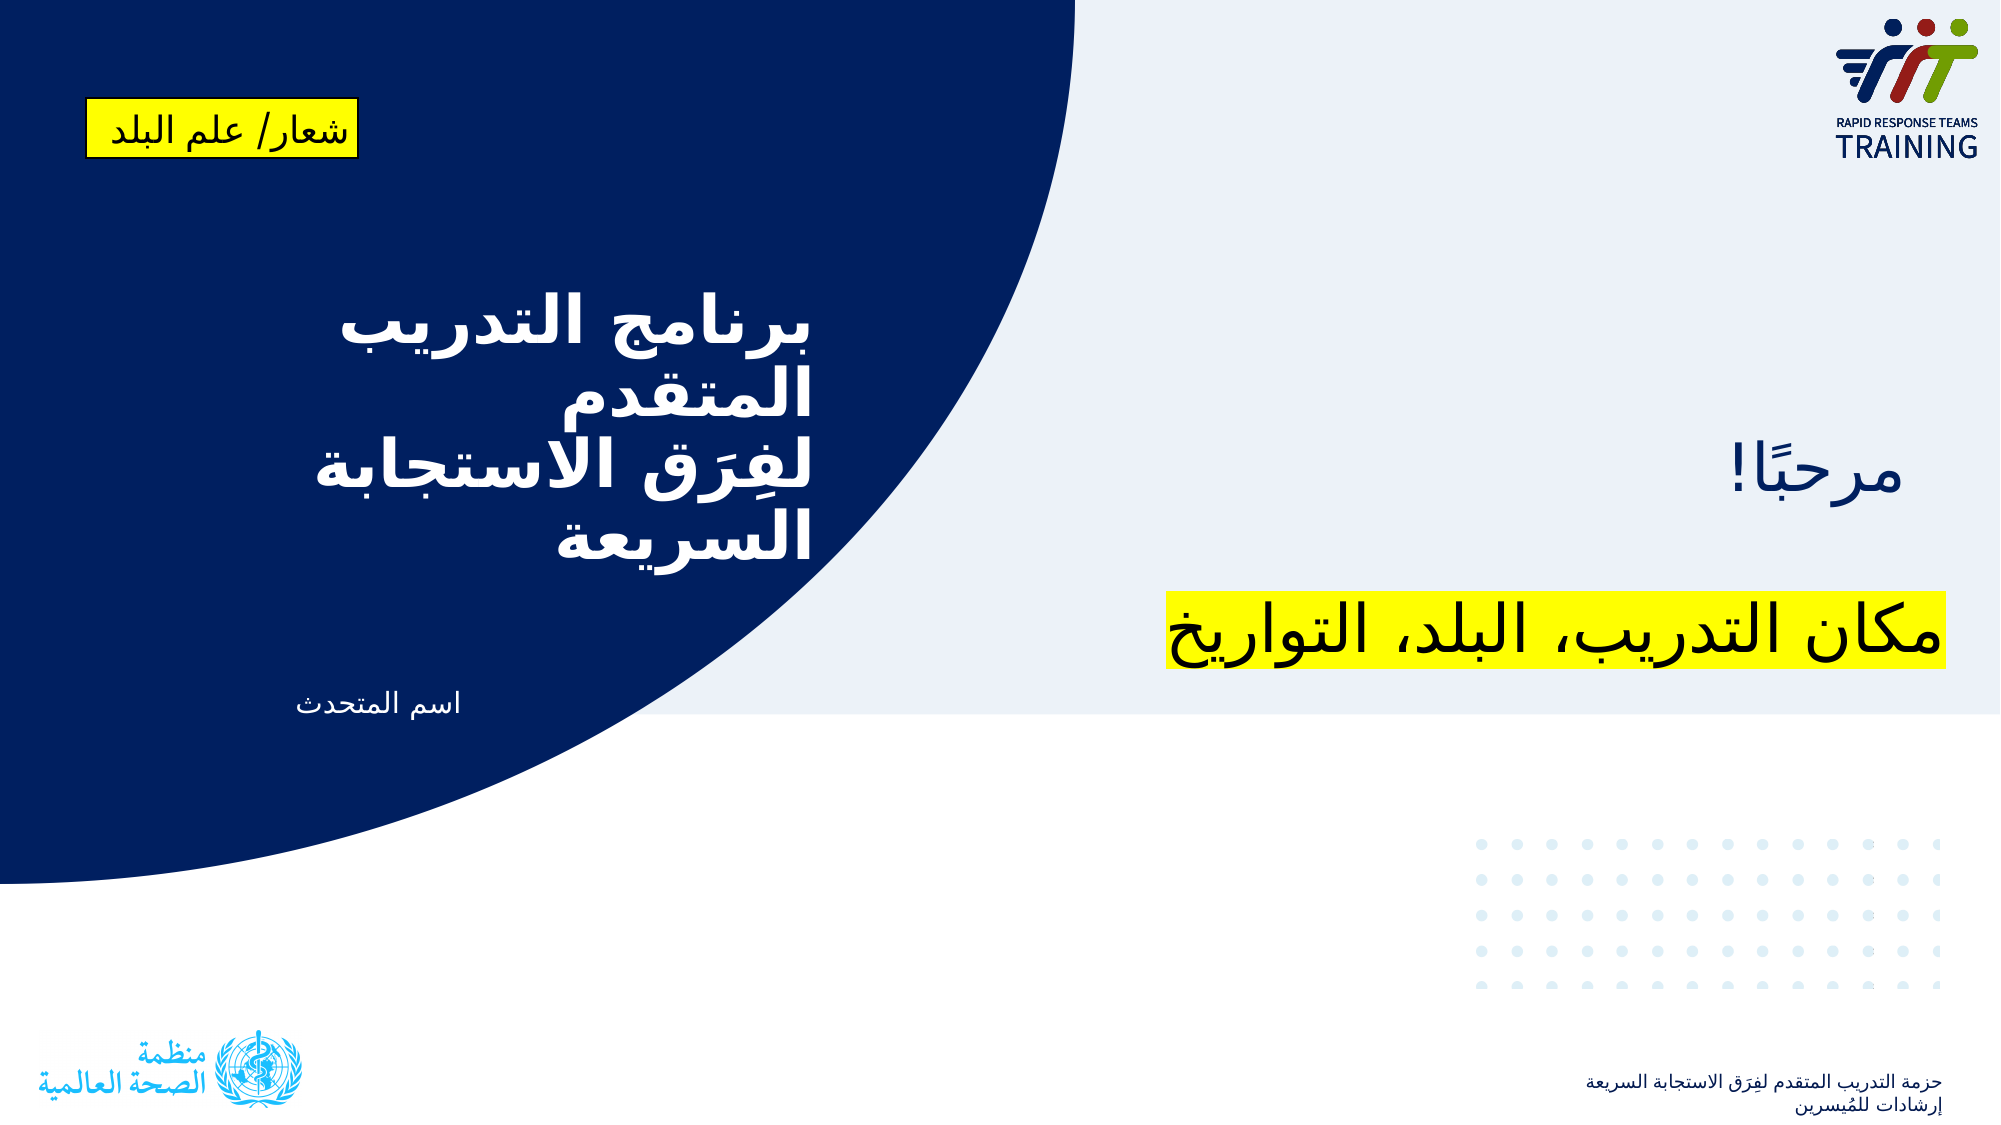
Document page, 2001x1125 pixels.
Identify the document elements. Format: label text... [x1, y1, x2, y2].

text_box شعار/ علم البلد [86, 98, 359, 159]
title برنامج التدريب المتقدم لفِرَق الاستجابة السريعة [85, 232, 824, 629]
text_box مرحبًا! [1177, 417, 1914, 513]
text_box مكان التدريب، البلد، التواريخ [1005, 578, 1954, 674]
picture [39, 1030, 302, 1108]
text_box اسم المتحدث [86, 677, 469, 727]
picture [0, 0, 1075, 884]
picture [1476, 839, 1940, 989]
picture [1835, 19, 1978, 167]
